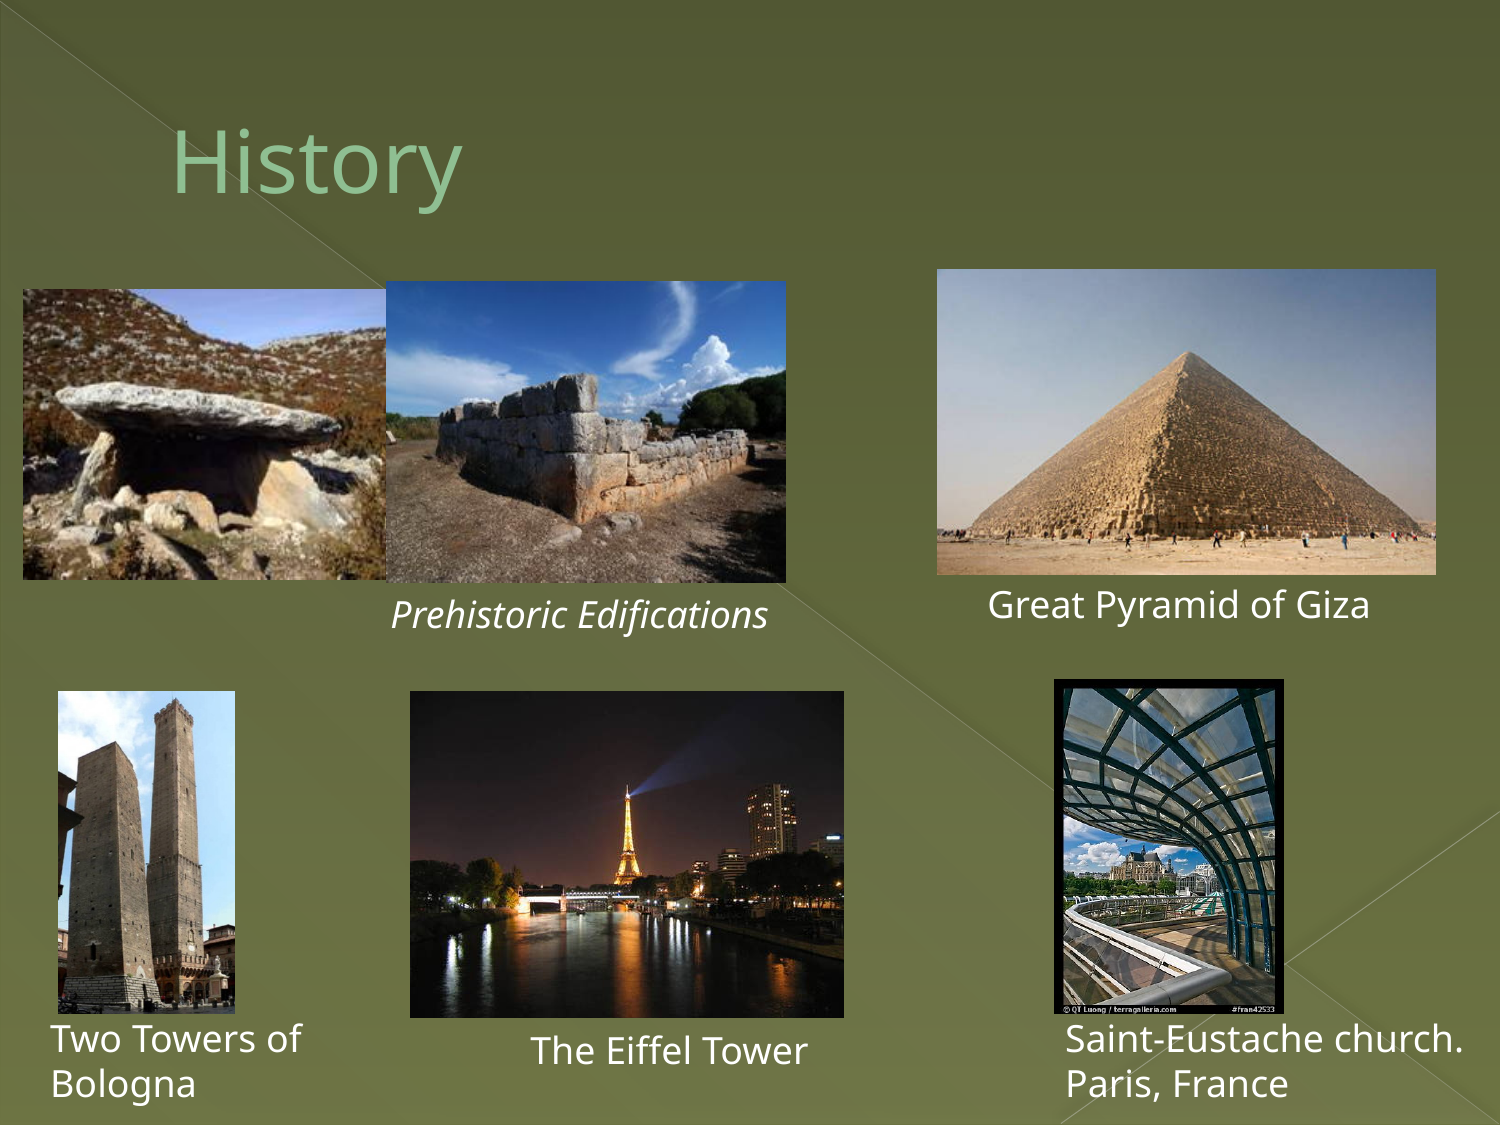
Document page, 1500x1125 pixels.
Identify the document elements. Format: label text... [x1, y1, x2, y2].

picture [58, 691, 235, 1015]
text_box Two Towers of Bologna [35, 1007, 375, 1112]
picture [23, 280, 786, 583]
text_box The Eiffel Tower [515, 1019, 844, 1080]
title History [75, 43, 1425, 274]
picture [1054, 679, 1284, 1014]
text_box Great Pyramid of Giza [972, 574, 1442, 634]
text_box Prehistoric Edifications [375, 583, 794, 644]
text_box Saint-Eustache church. Paris, France [1050, 1007, 1490, 1113]
picture [409, 691, 844, 1018]
picture [937, 269, 1436, 575]
